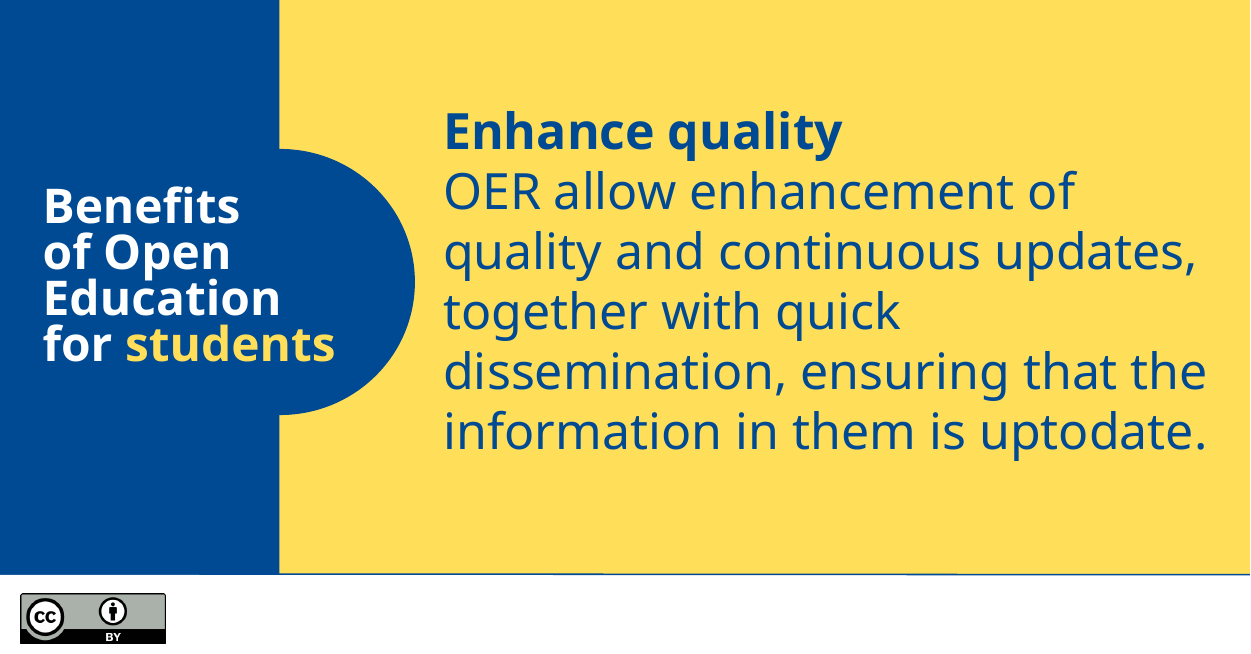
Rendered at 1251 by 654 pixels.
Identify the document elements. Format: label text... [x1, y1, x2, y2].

text_box [206, 148, 355, 171]
text_box [196, 386, 365, 416]
text_box [0, 0, 280, 573]
text_box [368, 181, 415, 383]
text_box [0, 582, 1250, 654]
text_box Enhance quality OER allow enhancement of quality and continuous updates, together with quick dissemination, ensuring that the information in them is uptodate. [428, 84, 1250, 475]
text_box Benefits of Open Education for students [27, 171, 368, 386]
picture [20, 592, 166, 645]
